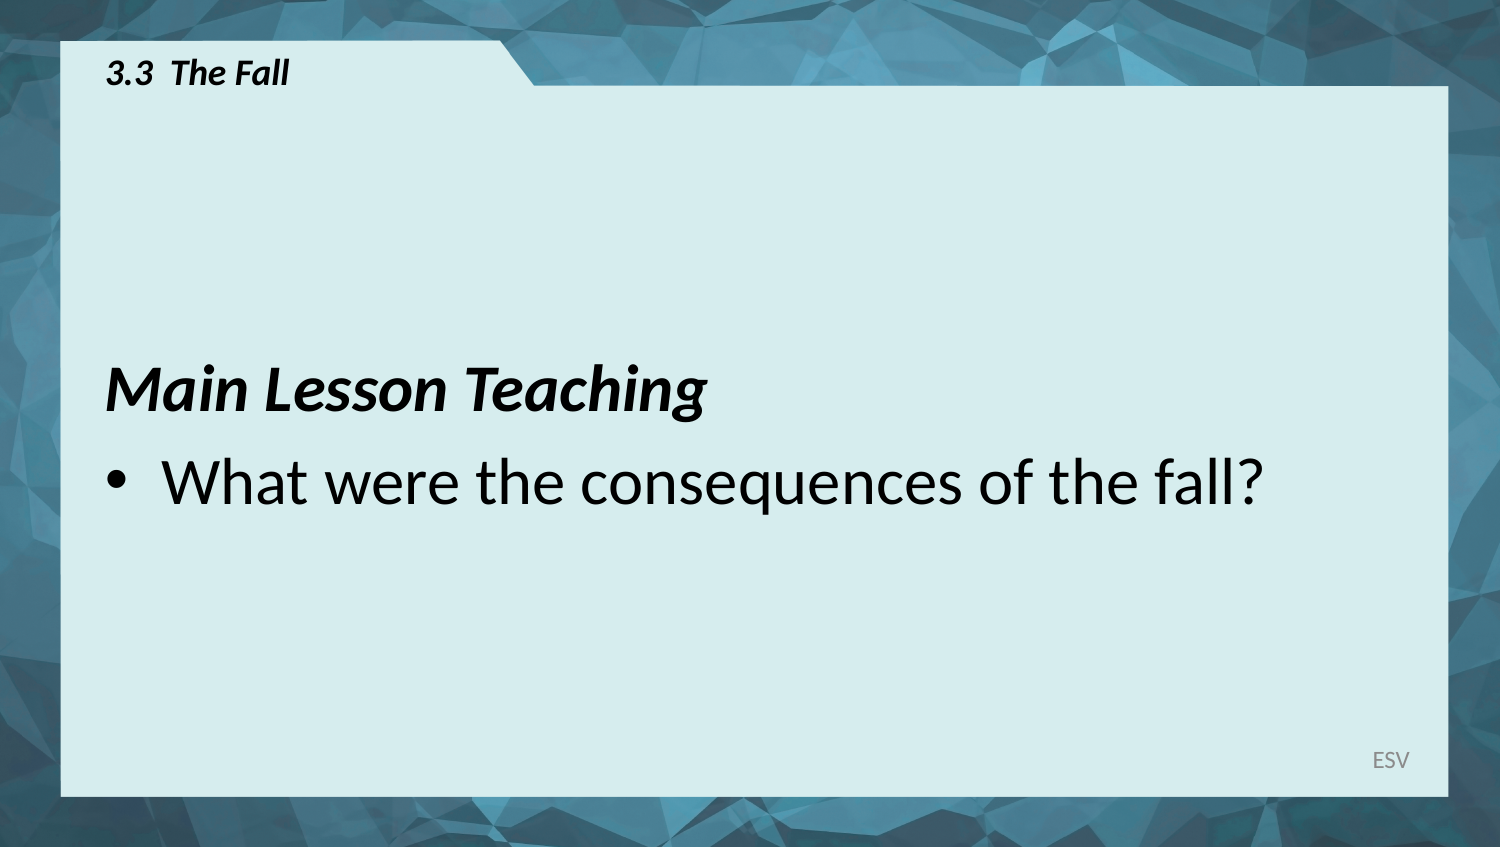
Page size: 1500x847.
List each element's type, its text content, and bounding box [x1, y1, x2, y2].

footer ESV [950, 736, 1425, 782]
title 3.3 The Fall [89, 33, 1420, 108]
picture [0, 0, 1500, 847]
list Main Lesson Teaching What were the consequences of the fall? [89, 141, 1403, 722]
